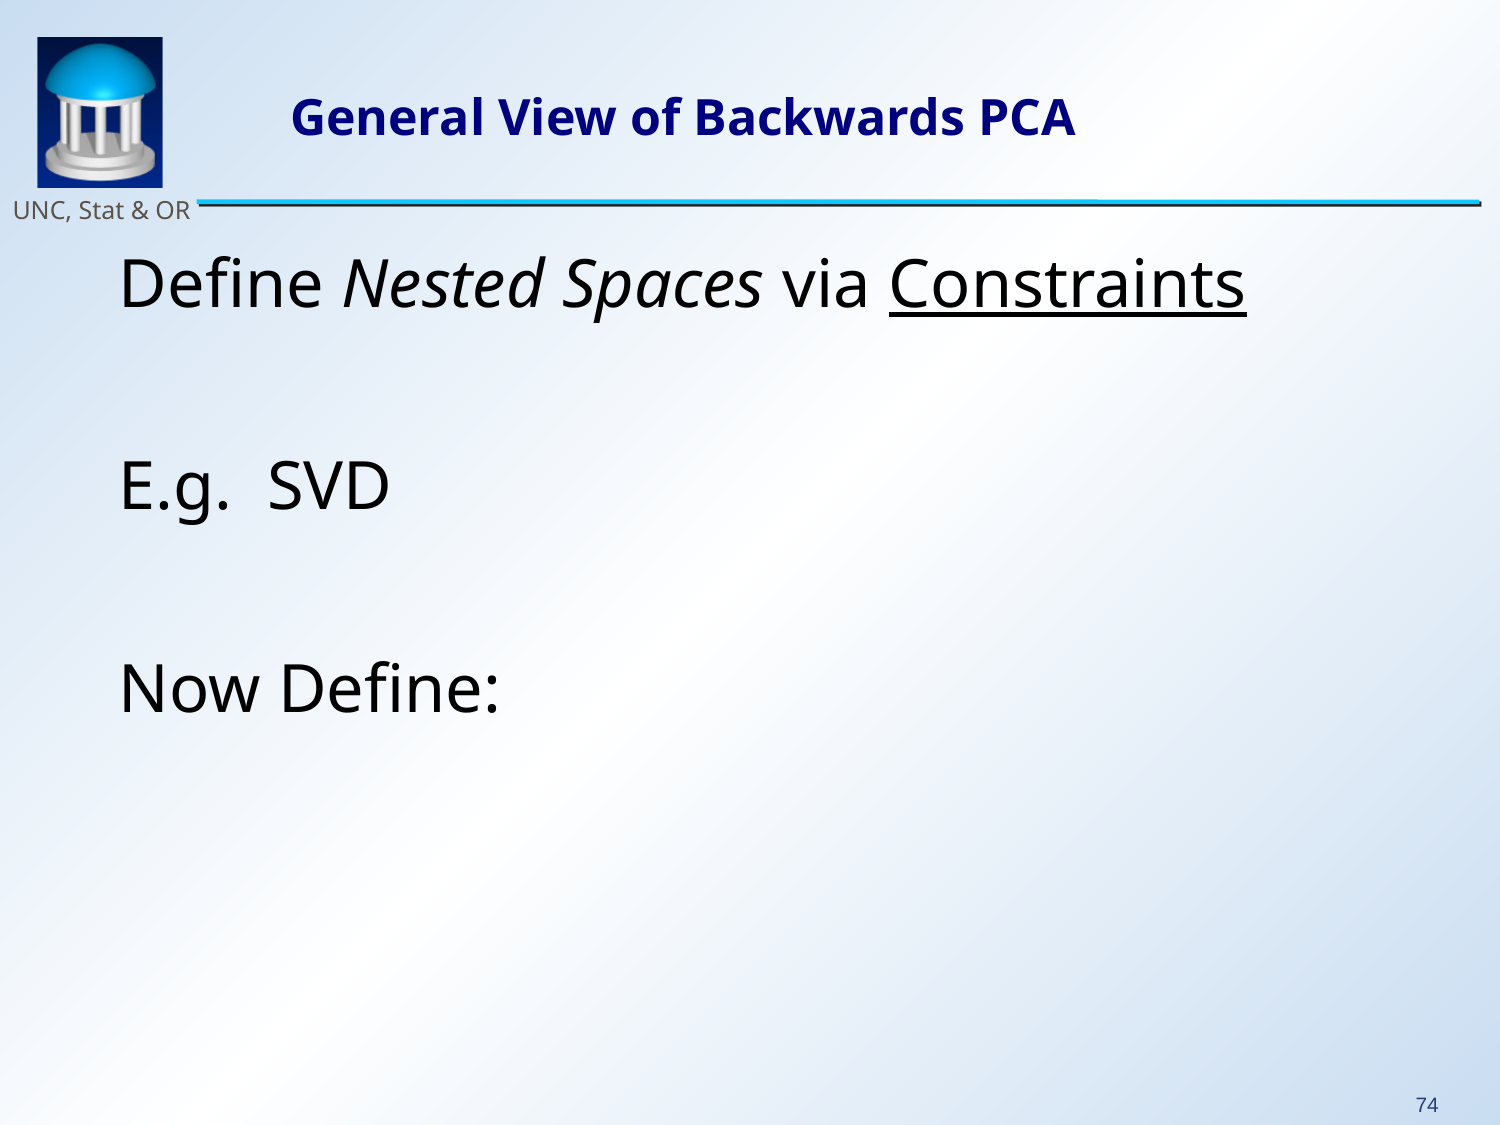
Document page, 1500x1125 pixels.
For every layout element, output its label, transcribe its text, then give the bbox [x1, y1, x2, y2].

title General View of Backwards PCA [274, 74, 1448, 156]
